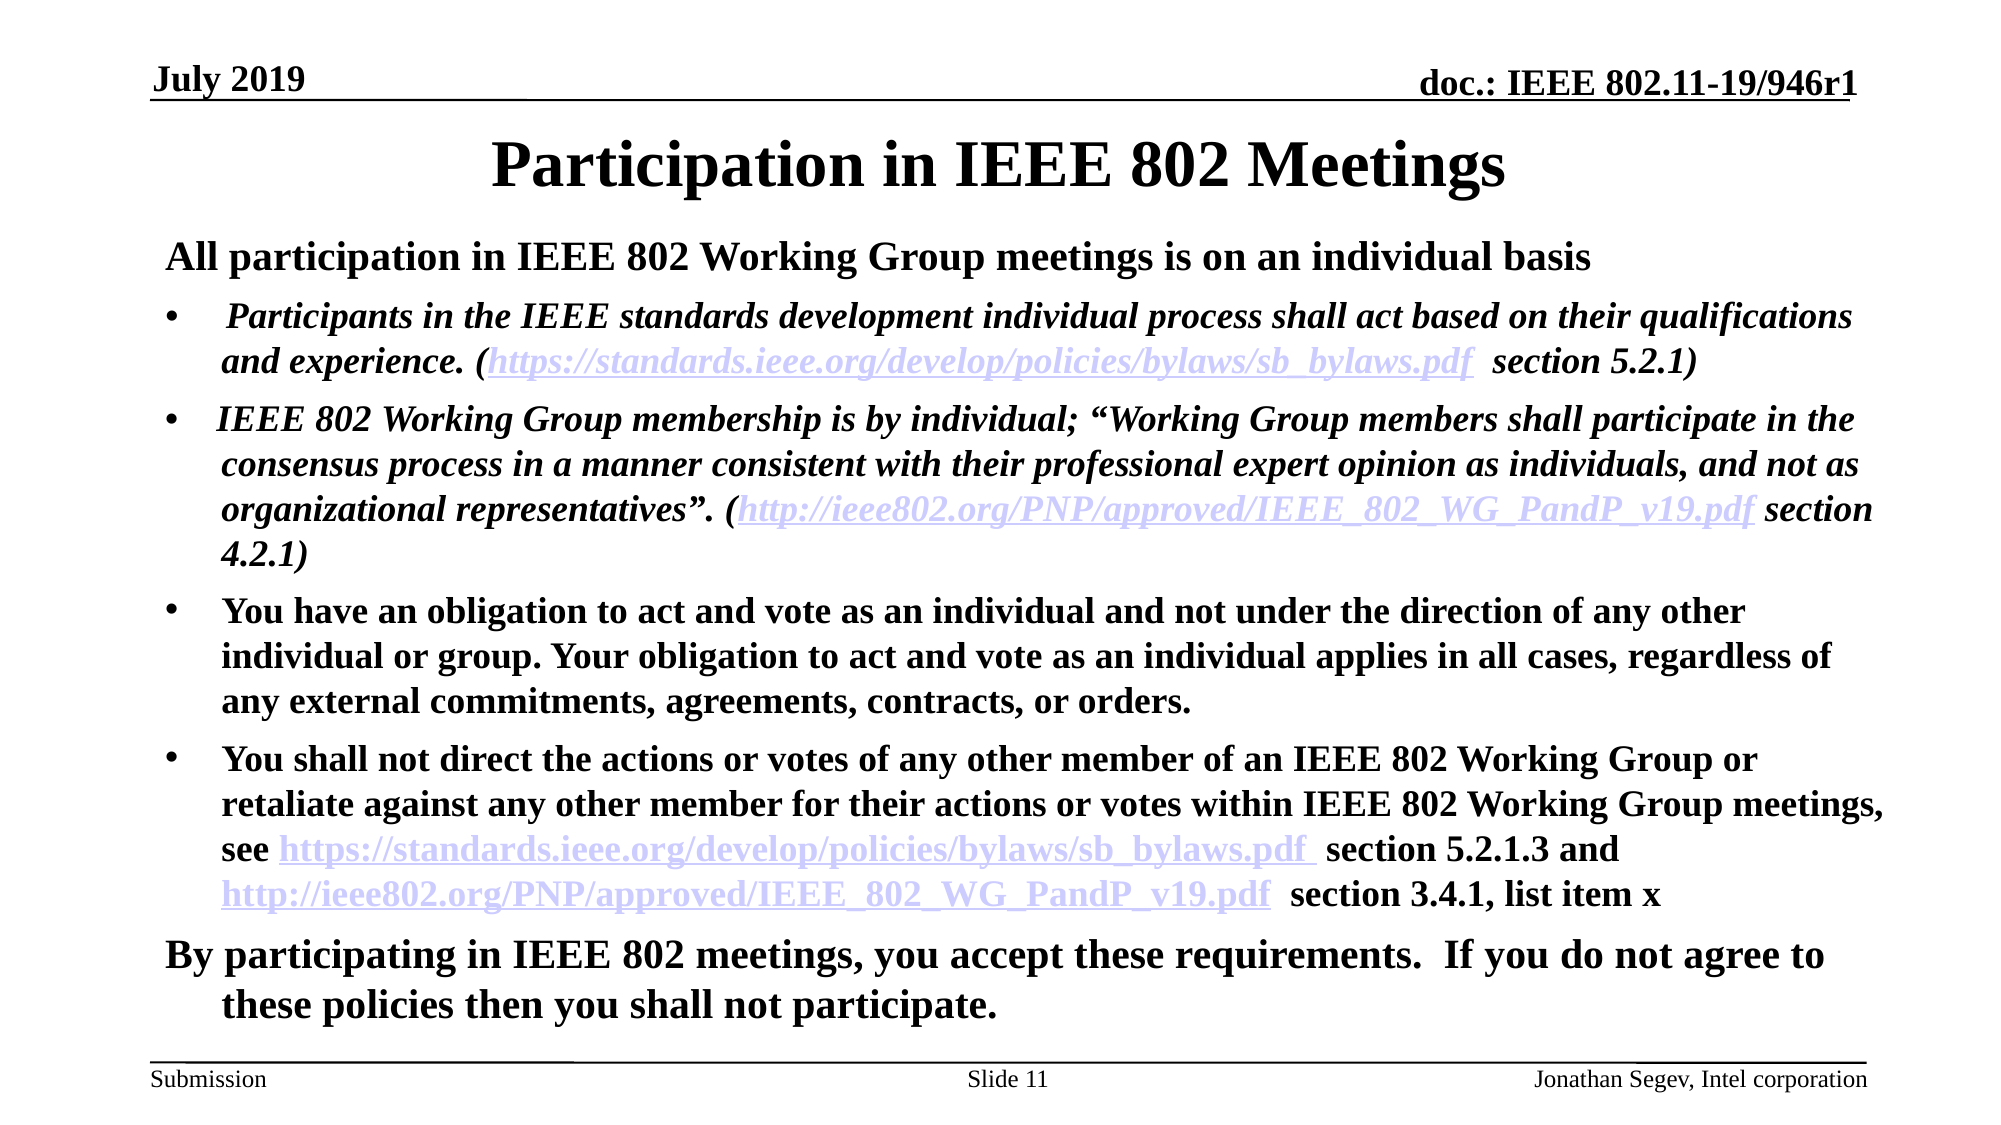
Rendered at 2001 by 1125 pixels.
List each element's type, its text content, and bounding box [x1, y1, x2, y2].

footer Jonathan Segev, Intel corporation [1171, 1061, 1869, 1093]
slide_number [152, 54, 563, 100]
list All participation in IEEE 802 Working Group meetings is on an individual basis • Participants in the IEEE standards development individual process shall act based on their qualifications and experience. (https://standards.ieee.org/develop/policies/bylaws/sb_bylaws.pdf section 5.2.1) • IEEE 802 Working Group membership is by individual; “Working Group members shall participate in the consensus process in a manner consistent with their professional expert opinion as individuals, and not as organizational representatives”. (http://ieee802.org/PNP/approved/IEEE_802_WG_PandP_v19.pdf section 4.2.1) You have an obligation to act and vote as an individual and not under the direction of any other individual or group. Your obligation to act and vote as an individual applies in all cases, regardless of any external commitments, agreements, contracts, or orders. You shall not direct the actions or votes of any other member of an IEEE 802 Working Group or retaliate against any other member for their actions or votes within IEEE 802 Working Group meetings, see https://standards.ieee.org/develop/policies/bylaws/sb_bylaws.pdf section 5.2.1.3 and http://ieee802.org/PNP/approved/IEEE_802_WG_PandP_v19.pdf section 3.4.1, list item x By participating in IEEE 802 meetings, you accept these requirements. If you do not agree to these policies then you shall not participate. [149, 220, 1910, 1000]
title Participation in IEEE 802 Meetings [149, 112, 1850, 209]
slide_number Slide 11 [950, 1061, 1067, 1123]
